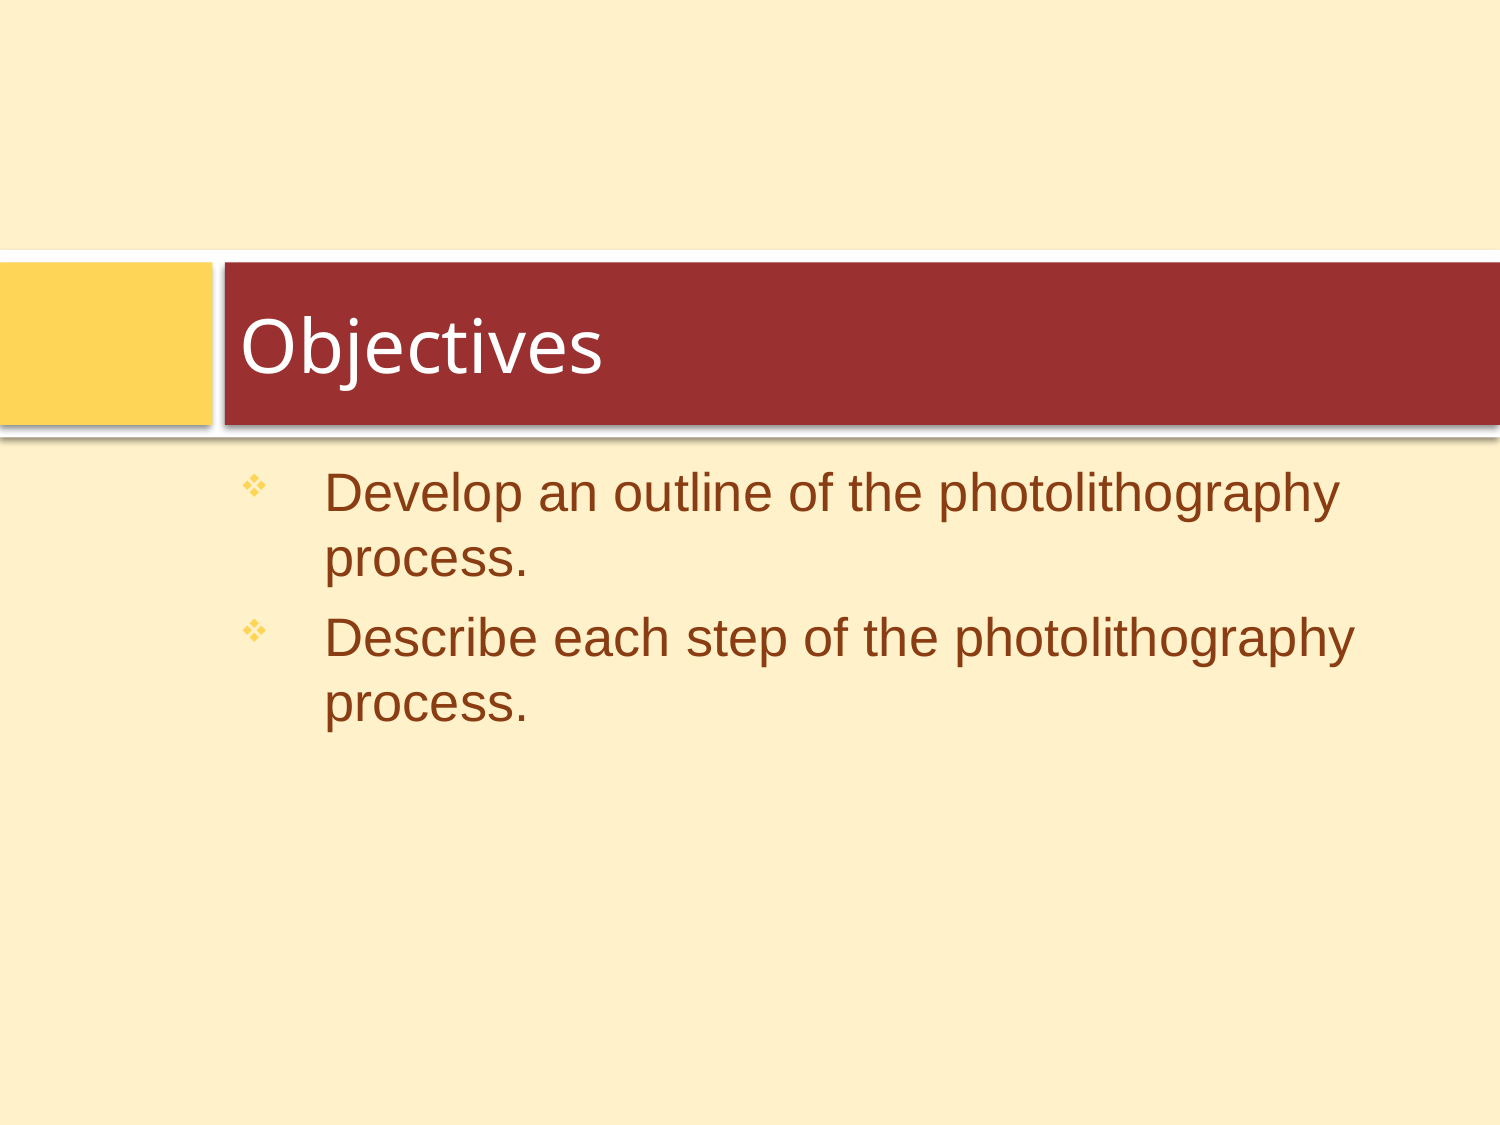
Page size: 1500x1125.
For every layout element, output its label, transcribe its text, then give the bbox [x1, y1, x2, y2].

list Develop an outline of the photolithography process. Describe each step of the photolithography process. [225, 450, 1394, 1004]
title Objectives [225, 262, 1475, 425]
